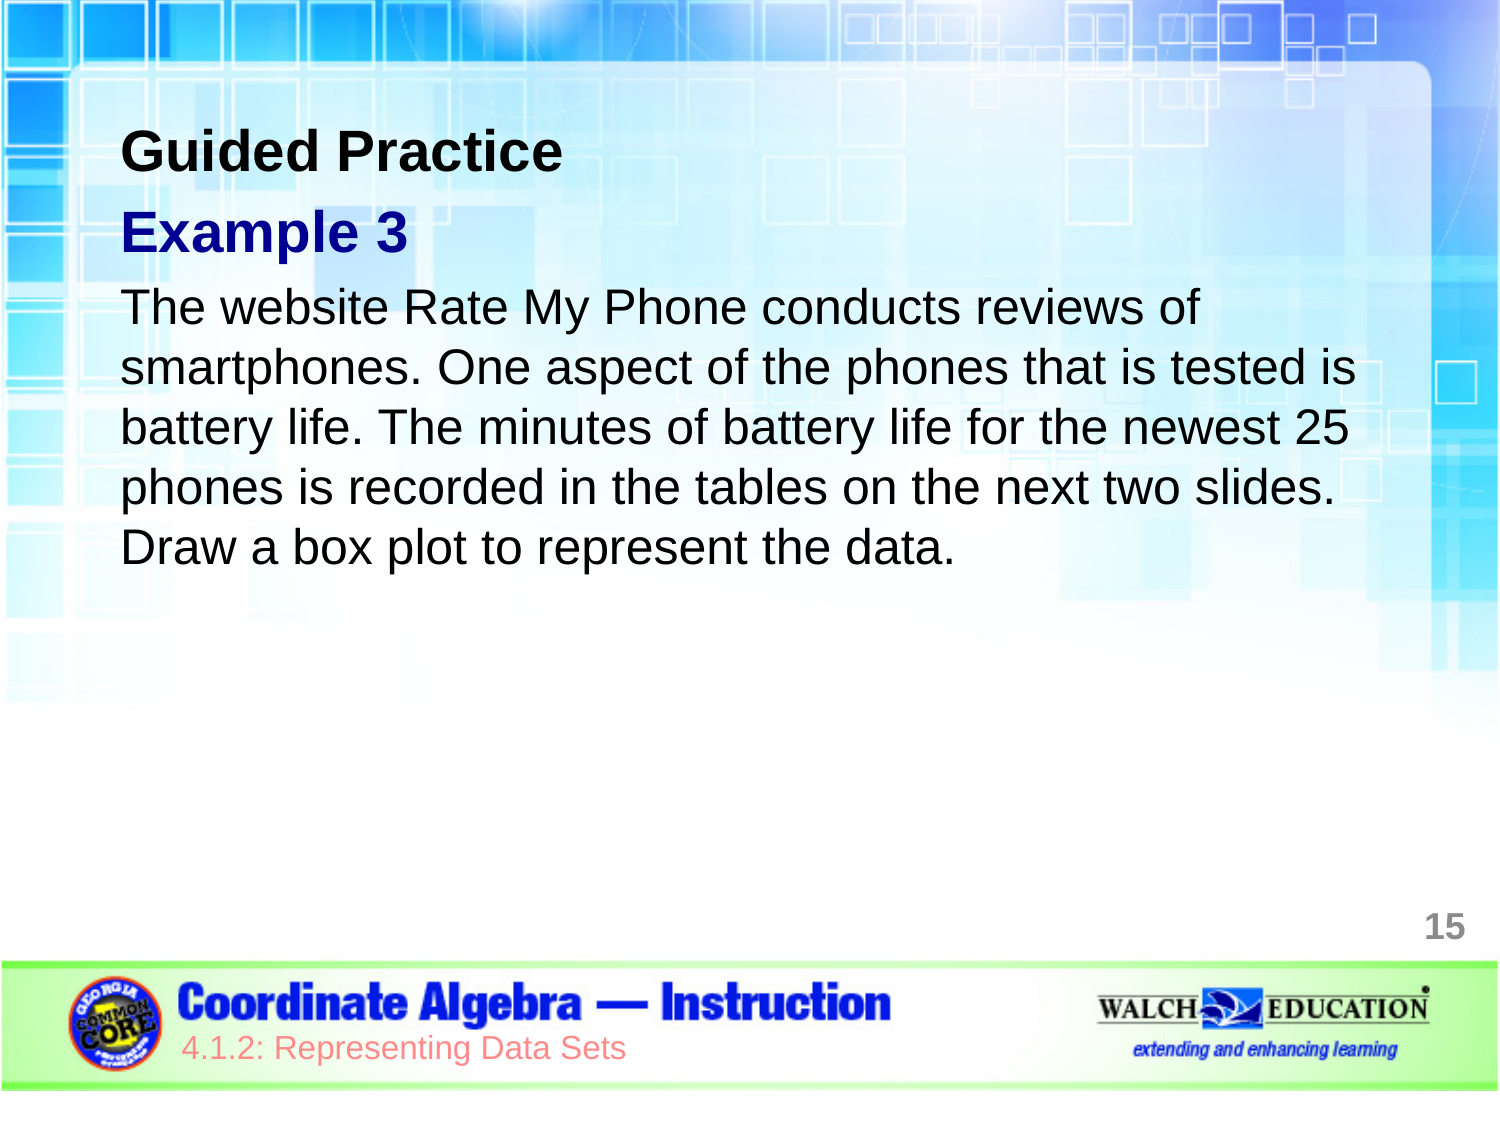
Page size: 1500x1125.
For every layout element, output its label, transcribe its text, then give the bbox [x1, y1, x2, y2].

footer 4.1.2: Representing Data Sets [166, 1024, 1080, 1069]
picture [1, 0, 1500, 1091]
slide_number 15 [1361, 901, 1481, 949]
subtitle Guided Practice Example 3 The website Rate My Phone conducts reviews of smartphones. One aspect of the phones that is tested is battery life. The minutes of battery life for the newest 25 phones is recorded in the tables on the next two slides. Draw a box plot to represent the data. [105, 105, 1394, 949]
